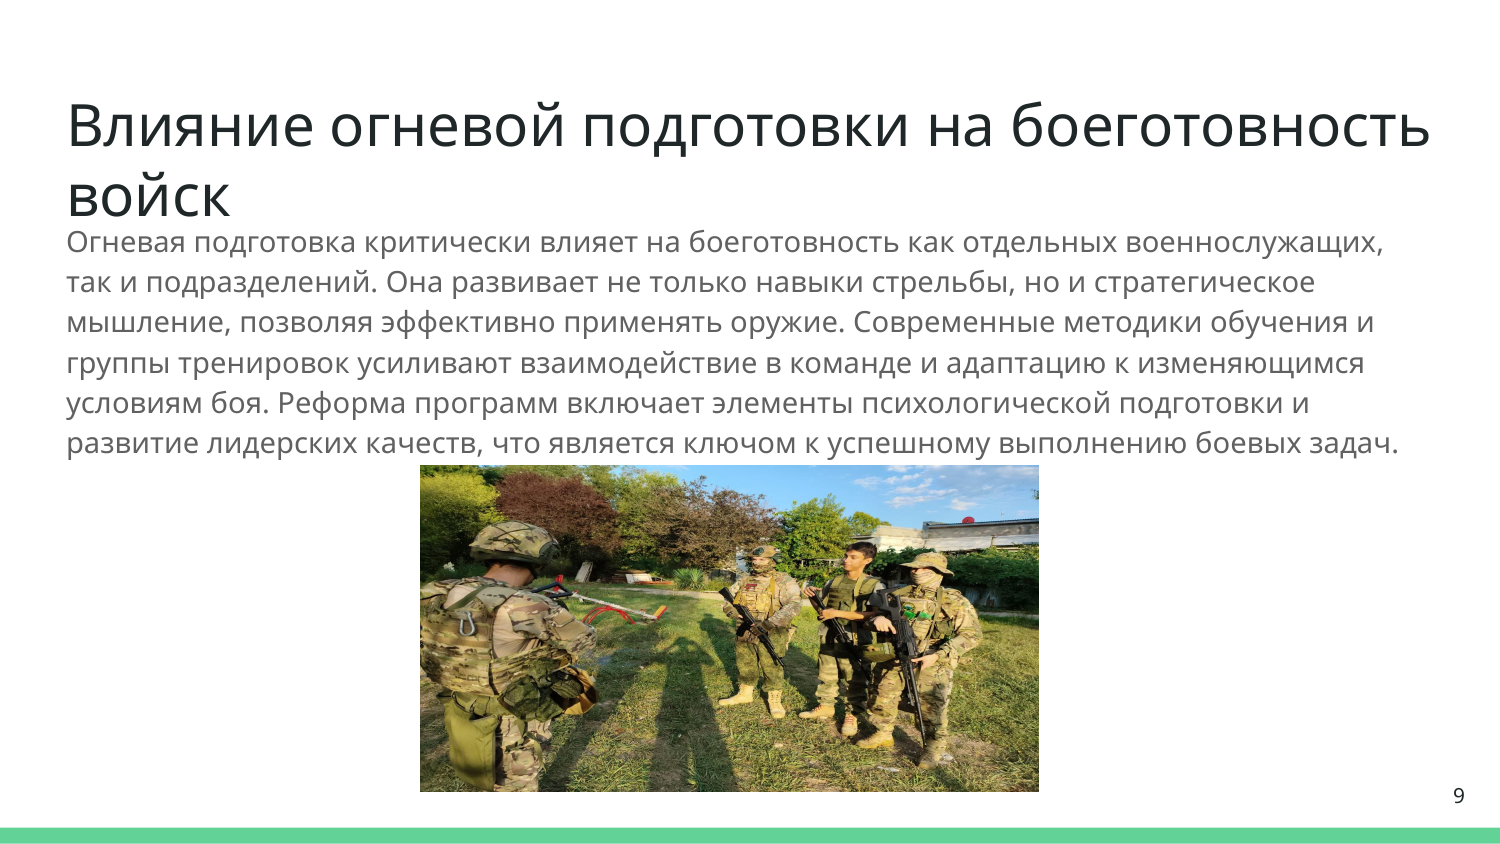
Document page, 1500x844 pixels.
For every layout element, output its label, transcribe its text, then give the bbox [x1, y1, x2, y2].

slide_number 9 [1389, 764, 1480, 830]
list Огневая подготовка критически влияет на боеготовность как отдельных военнослужащих, так и подразделений. Она развивает не только навыки стрельбы, но и стратегическое мышление, позволяя эффективно применять оружие. Современные методики обучения и группы тренировок усиливают взаимодействие в команде и адаптацию к изменяющимся условиям боя. Реформа программ включает элементы психологической подготовки и развитие лидерских качеств, что является ключом к успешному выполнению боевых задач. [51, 203, 1449, 729]
title Влияние огневой подготовки на боеготовность войск [51, 72, 1449, 167]
picture [419, 465, 1039, 792]
